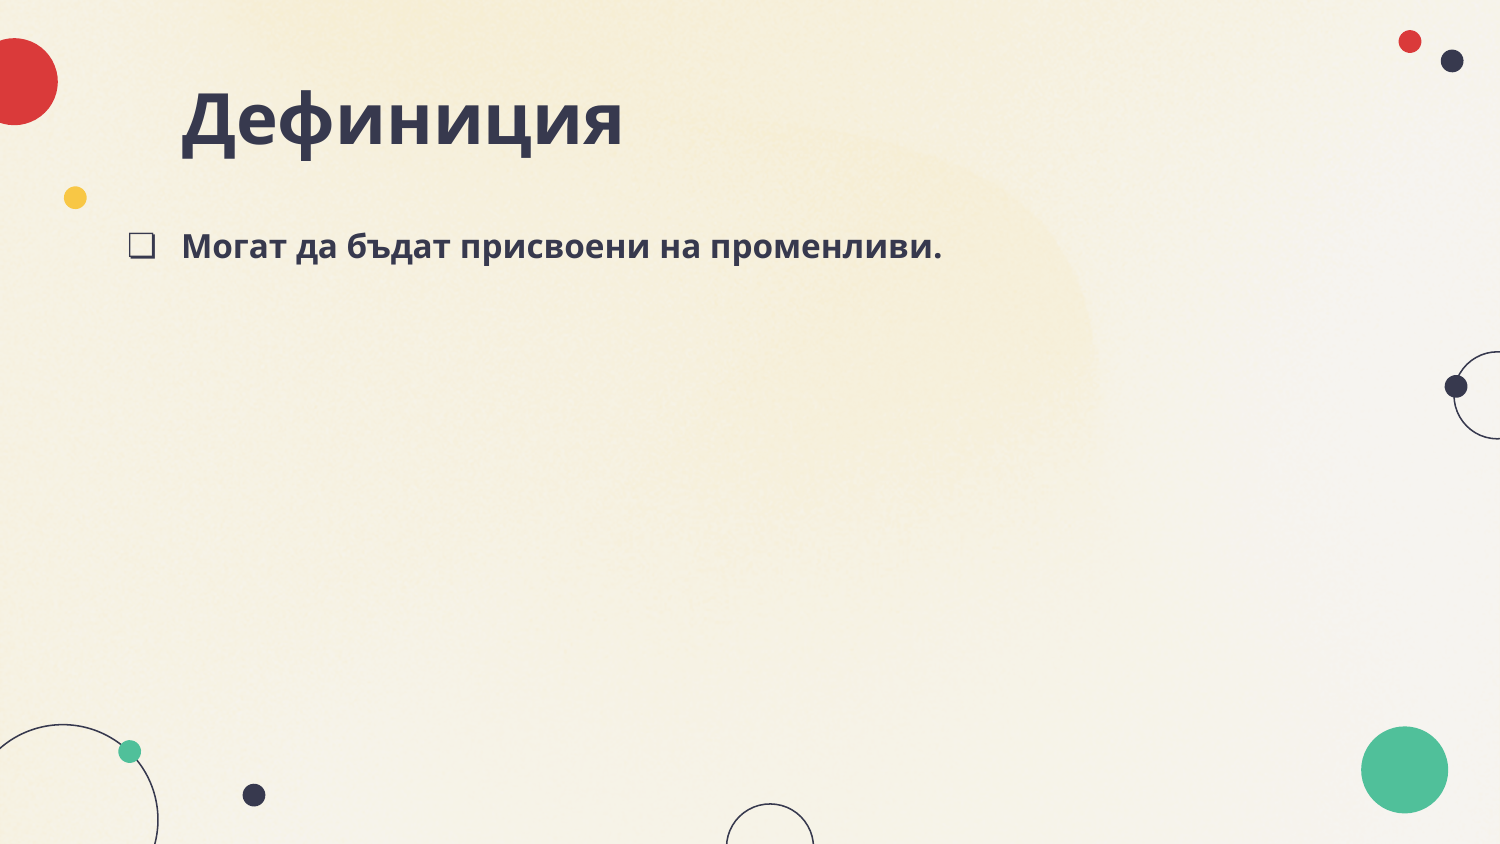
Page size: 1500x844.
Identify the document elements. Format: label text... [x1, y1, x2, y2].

text_box [1444, 375, 1468, 398]
text_box [0, 0, 1500, 844]
text_box [118, 740, 142, 763]
text_box [1454, 351, 1500, 439]
subtitle Дефиниция [167, 45, 1444, 118]
text_box [1398, 30, 1422, 45]
text_box [63, 186, 87, 210]
text_box Могат да бъдат присвоени на променливи. [91, 203, 1493, 280]
